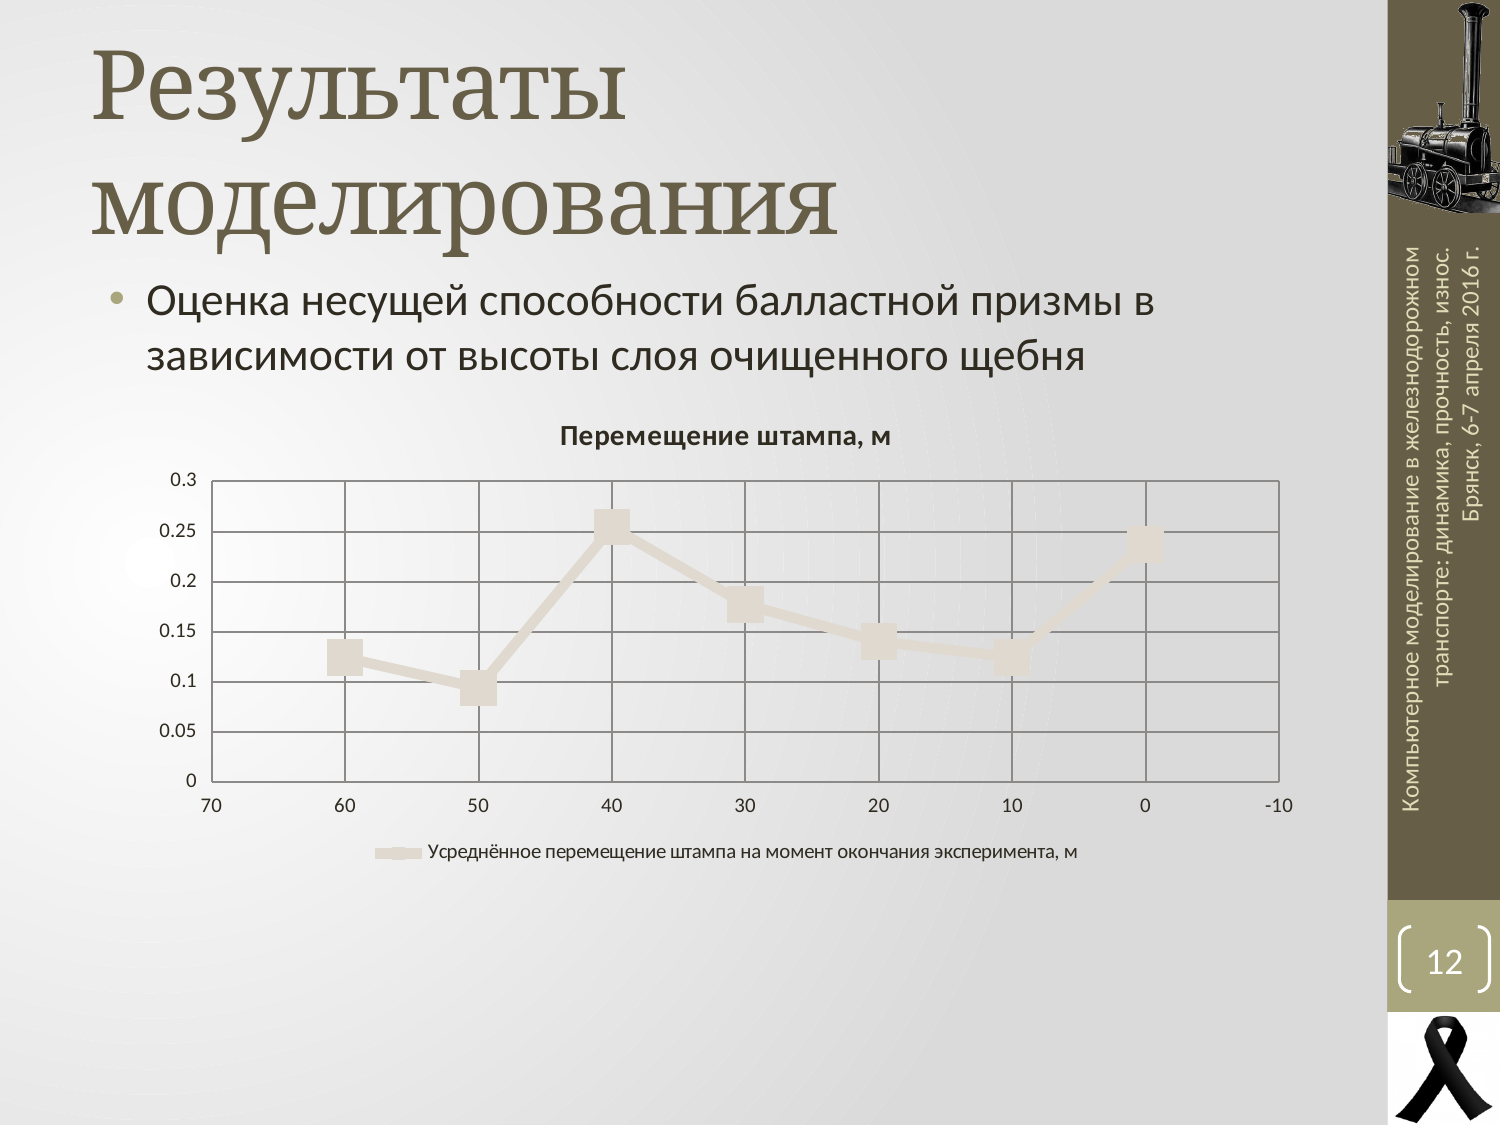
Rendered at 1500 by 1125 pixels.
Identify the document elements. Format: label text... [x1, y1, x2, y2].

list Оценка несущей способности балластной призмы в зависимости от высоты слоя очищенного щебня [75, 262, 1325, 1050]
picture [1387, 1012, 1500, 1125]
footer Компьютерное моделирование в железнодорожном транспорте: динамика, прочность, износ. Брянск, 6-7 апреля 2016 г. [1383, 231, 1495, 889]
slide_number 12 [1397, 925, 1492, 994]
title Результаты моделирования [75, 45, 1325, 233]
picture [1388, 0, 1500, 213]
chart [135, 396, 1318, 871]
